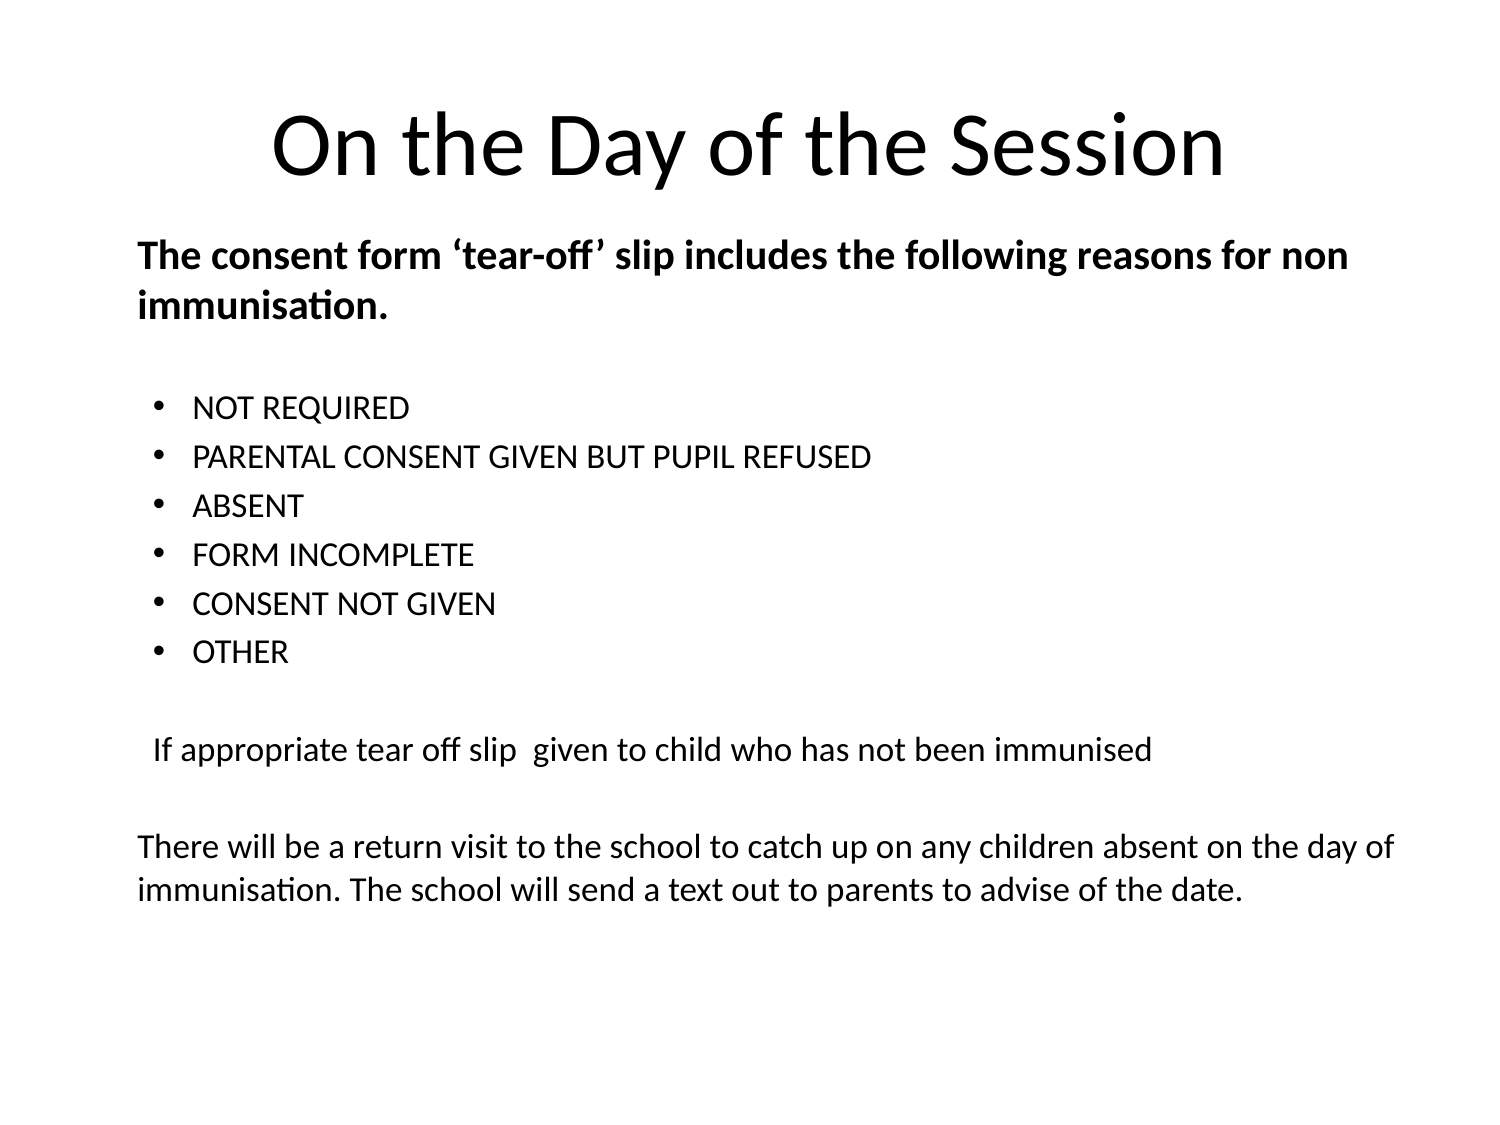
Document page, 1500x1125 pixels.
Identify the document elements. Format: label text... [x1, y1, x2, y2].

list The consent form ‘tear-off’ slip includes the following reasons for non immunisation. NOT REQUIRED PARENTAL CONSENT GIVEN BUT PUPIL REFUSED ABSENT FORM INCOMPLETE CONSENT NOT GIVEN OTHER If appropriate tear off slip given to child who has not been immunised There will be a return visit to the school to catch up on any children absent on the day of immunisation. The school will send a text out to parents to advise of the date. [75, 219, 1425, 1005]
title On the Day of the Session [75, 45, 1425, 219]
